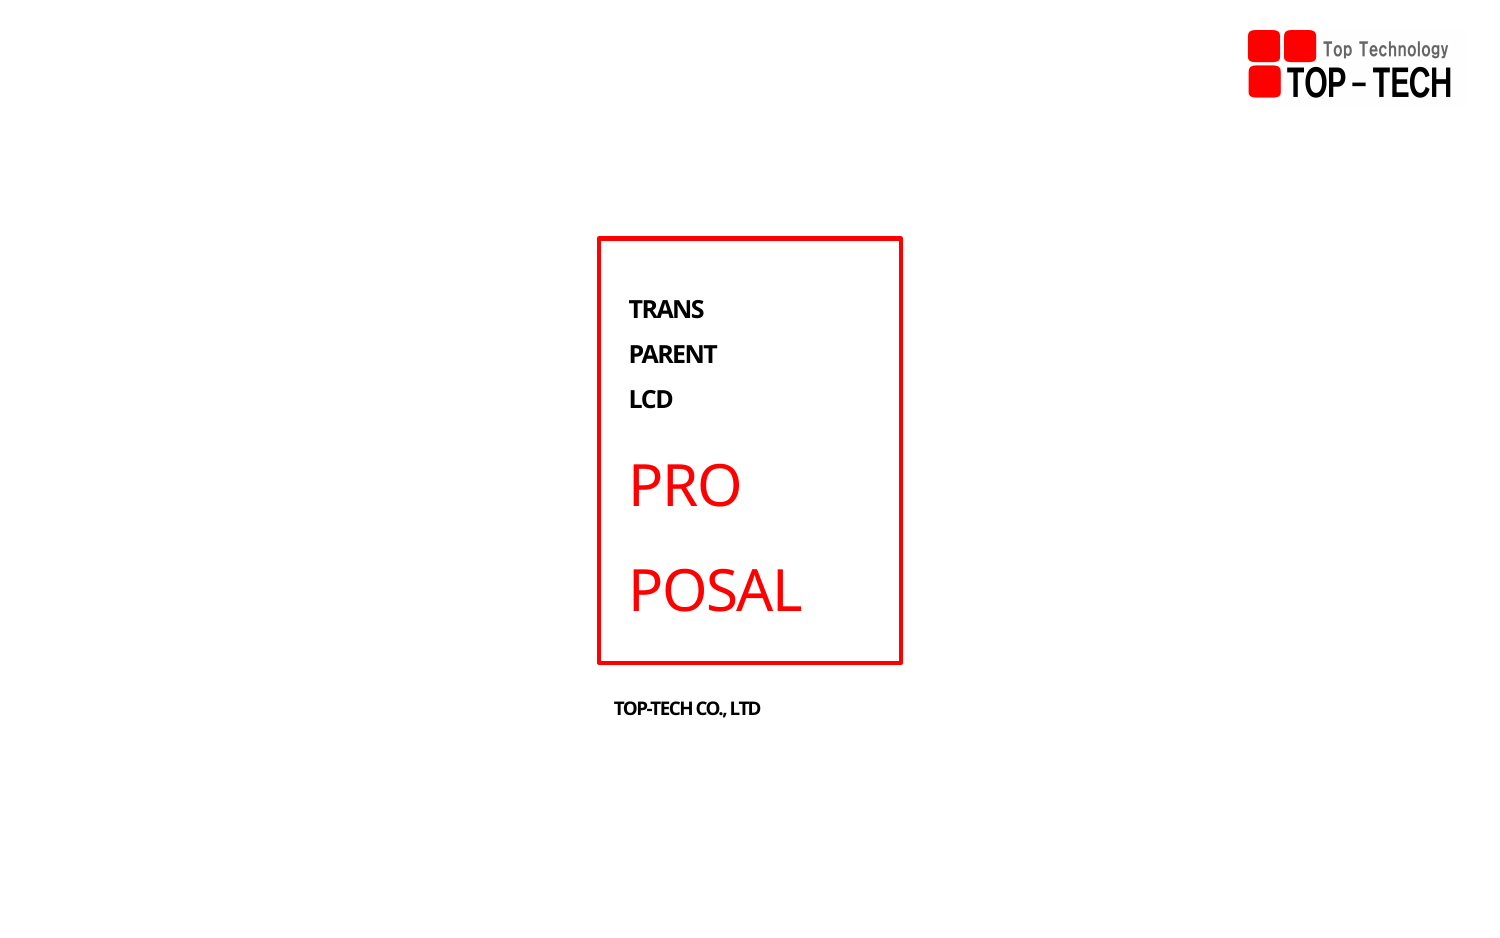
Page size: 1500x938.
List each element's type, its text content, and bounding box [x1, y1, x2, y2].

subtitle TOP-TECH CO., LTD [598, 682, 901, 737]
picture [1247, 30, 1468, 107]
title TRANS PARENT LCD PRO POSAL [597, 236, 903, 665]
